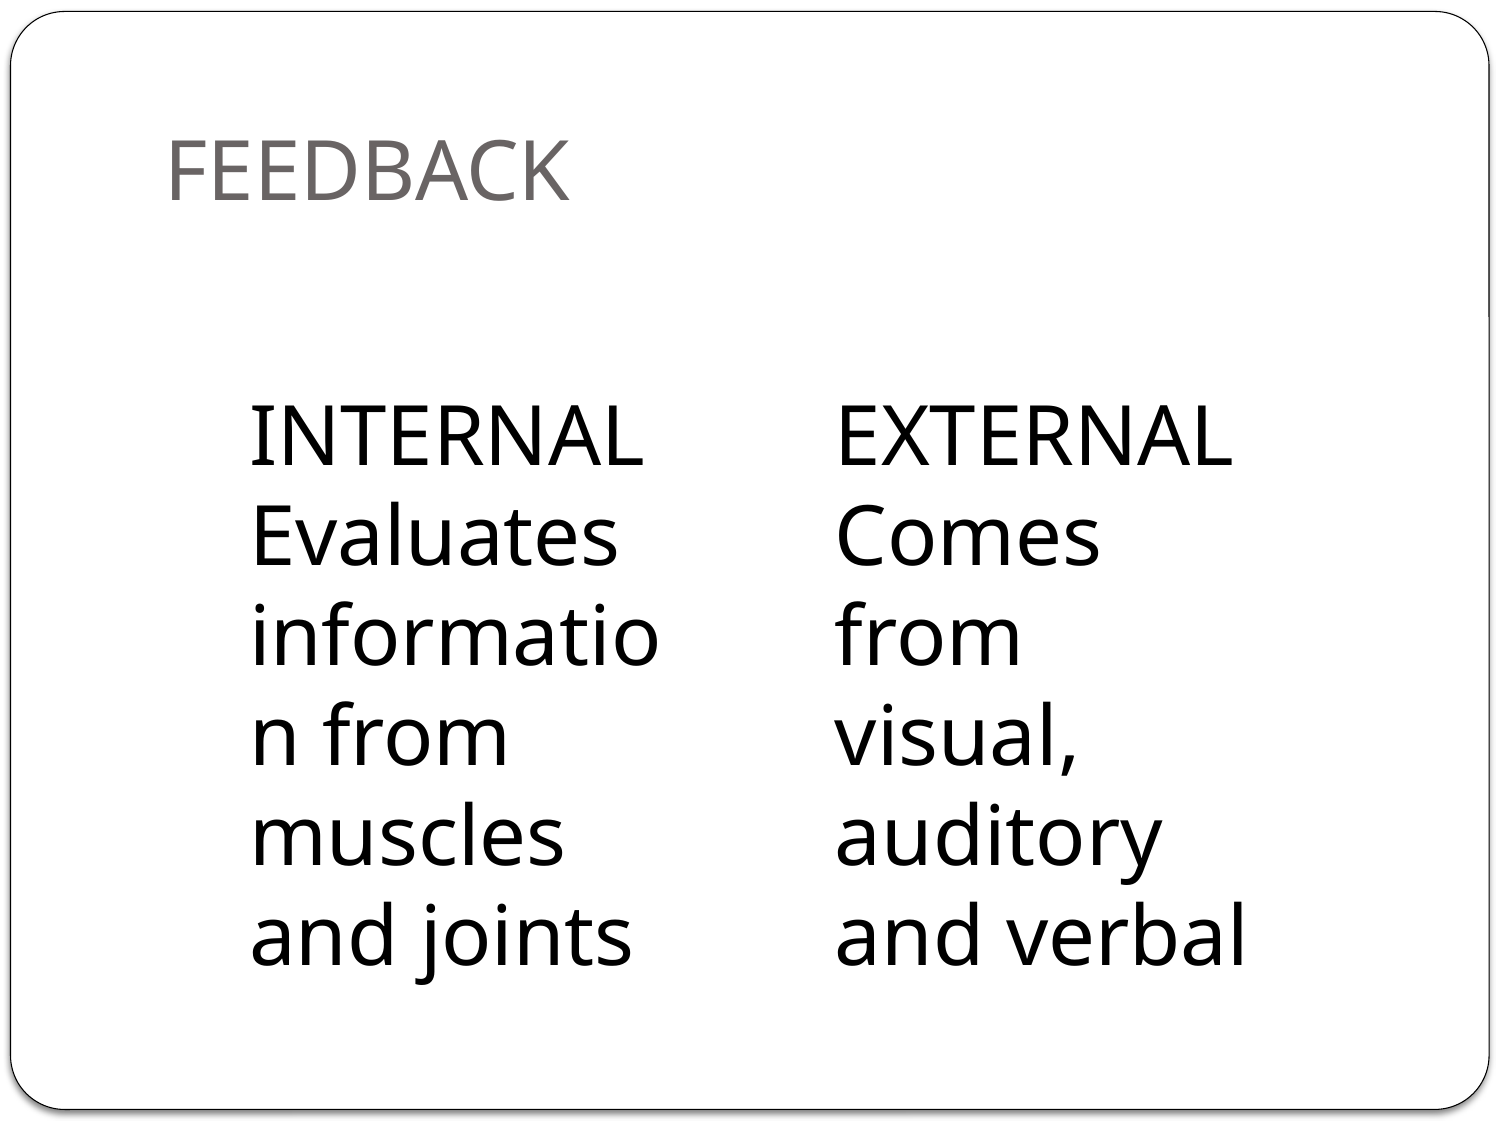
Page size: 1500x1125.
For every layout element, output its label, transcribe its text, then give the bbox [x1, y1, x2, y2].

title FEEDBACK [150, 45, 1425, 233]
text_box EXTERNAL Comes from visual, auditory and verbal [820, 374, 1266, 990]
text_box INTERNAL Evaluates information from muscles and joints [234, 374, 680, 990]
